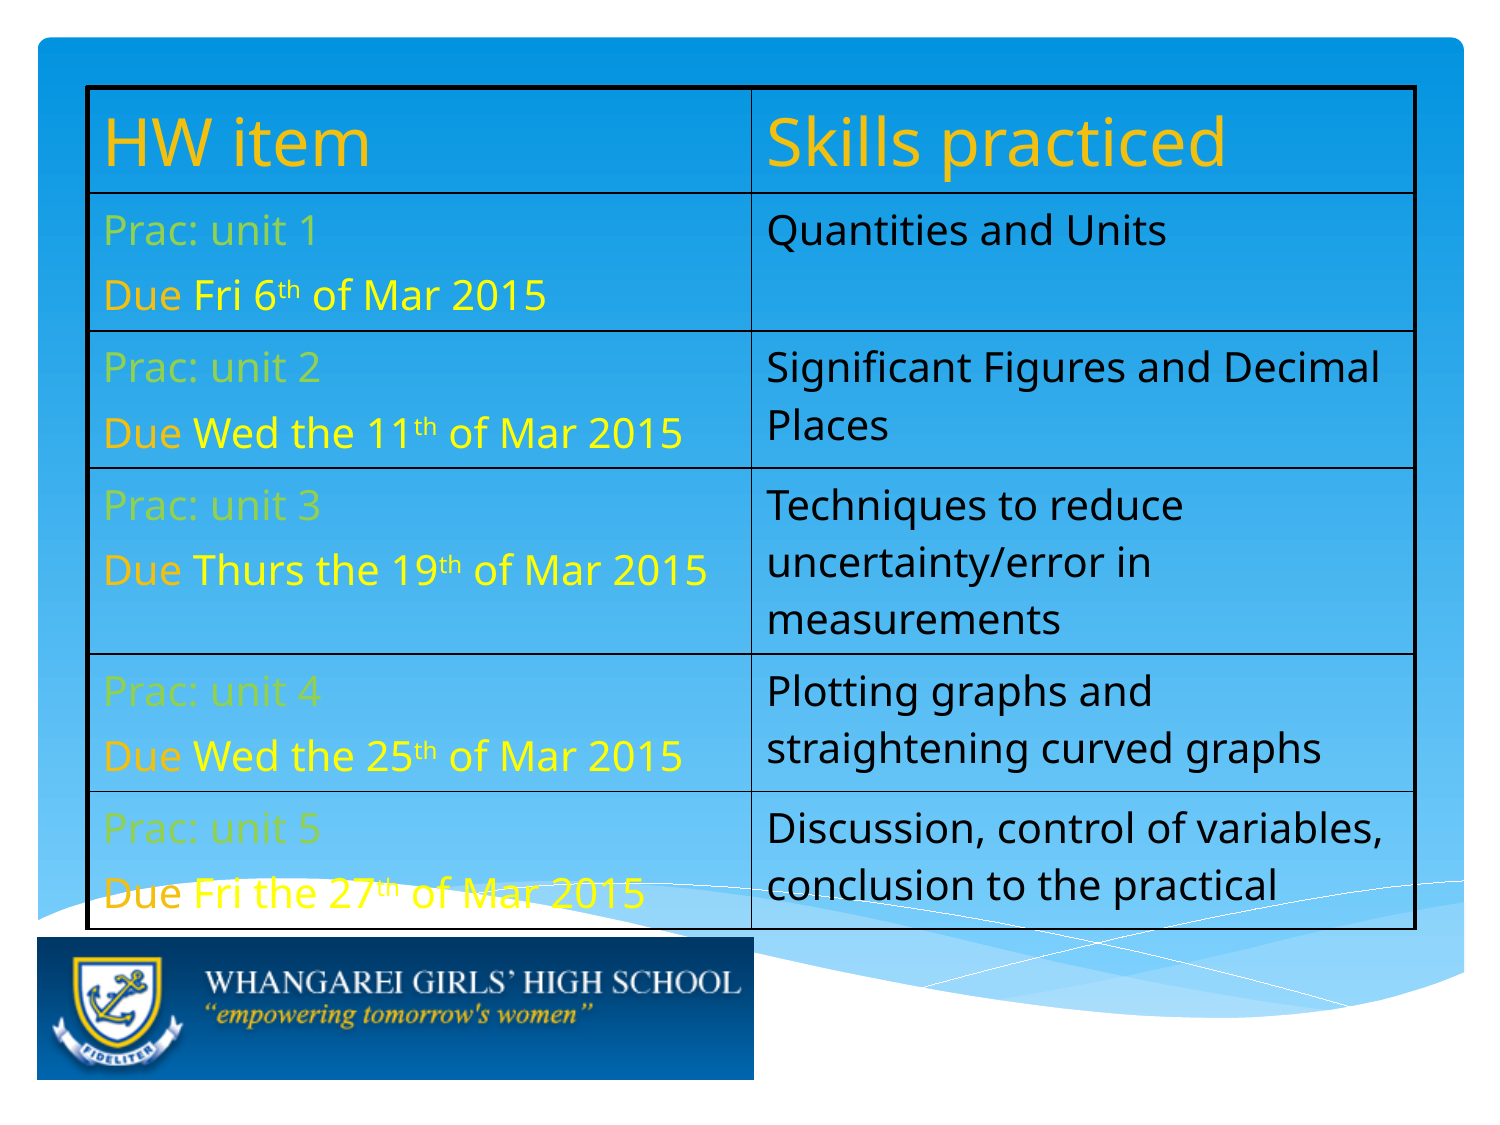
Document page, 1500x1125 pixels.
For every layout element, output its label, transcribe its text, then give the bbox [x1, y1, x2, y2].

table_header Skills practiced [752, 90, 1413, 192]
table_header HW item [90, 90, 751, 192]
table_cell Quantities and Units [752, 194, 1413, 330]
table_cell Discussion, control of variables, conclusion to the practical [752, 792, 1413, 928]
table_cell Techniques to reduce uncertainty/error in measurements [752, 469, 1413, 653]
table_cell Prac: unit 2 Due Wed the 11th of Mar 2015 [90, 332, 751, 467]
table_cell Prac: unit 5 Due Fri the 27th of Mar 2015 [90, 792, 751, 928]
picture [37, 937, 754, 1080]
table_cell Plotting graphs and straightening curved graphs [752, 655, 1413, 791]
table_cell Prac: unit 1 Due Fri 6th of Mar 2015 [90, 194, 751, 330]
table_cell Prac: unit 4 Due Wed the 25th of Mar 2015 [90, 655, 751, 791]
table_cell Significant Figures and Decimal Places [752, 332, 1413, 467]
table_cell Prac: unit 3 Due Thurs the 19th of Mar 2015 [90, 469, 751, 653]
